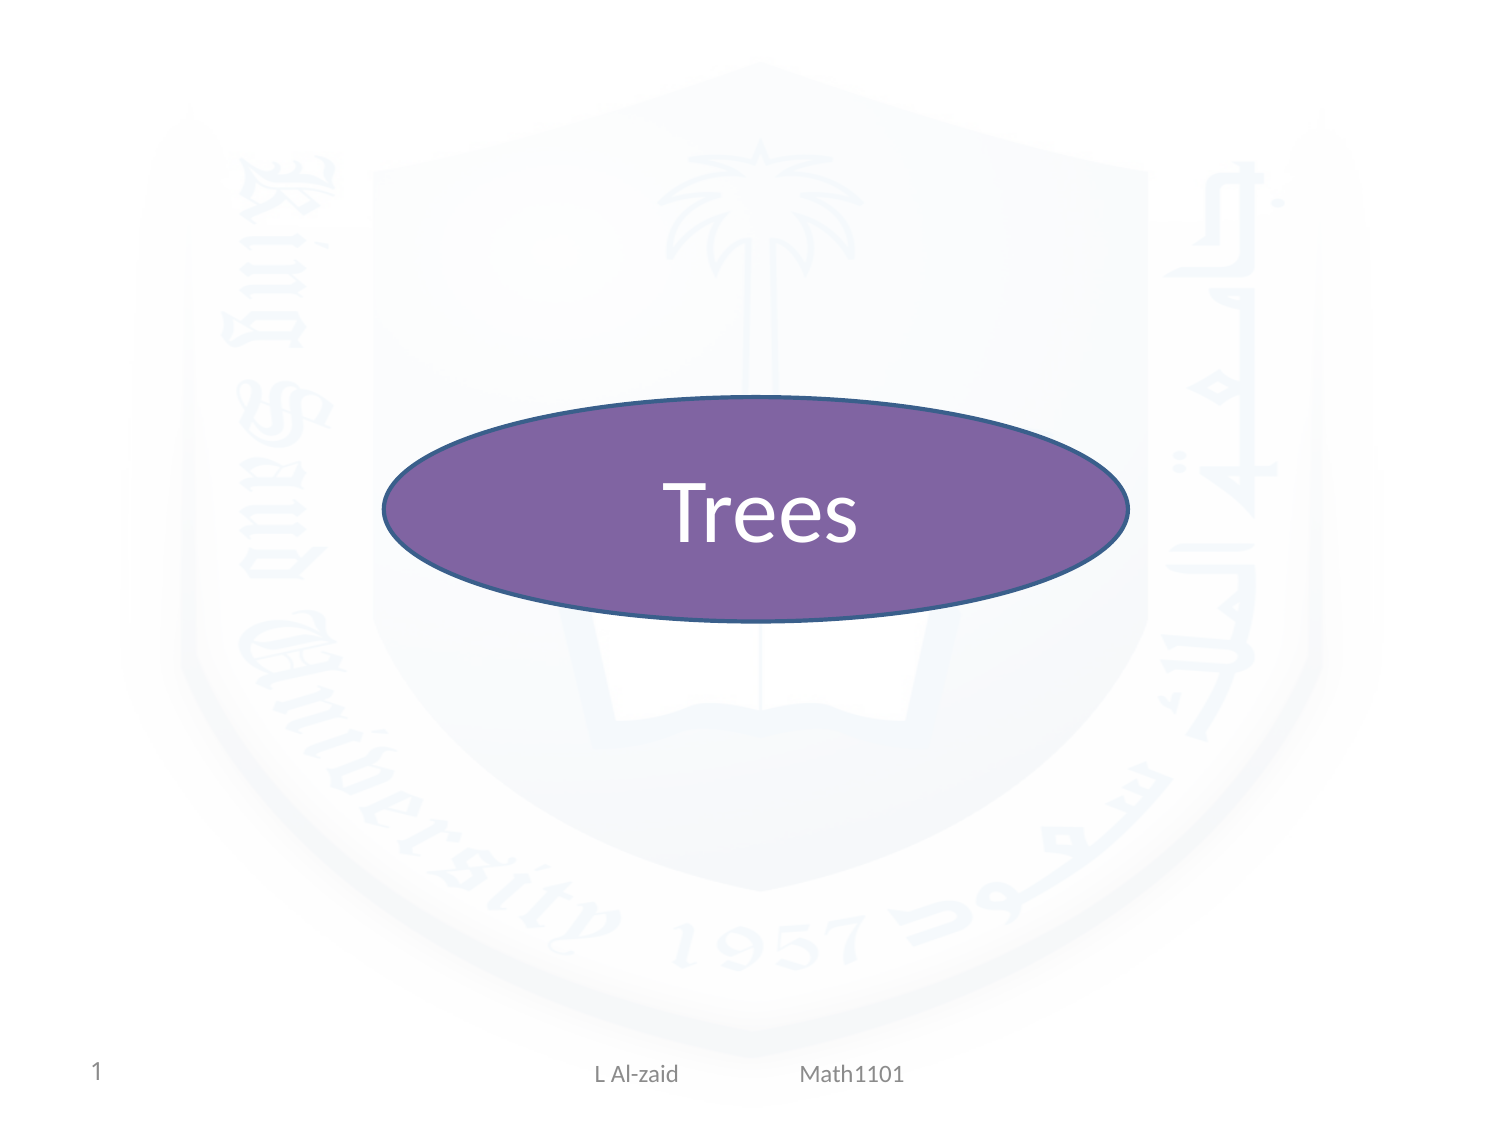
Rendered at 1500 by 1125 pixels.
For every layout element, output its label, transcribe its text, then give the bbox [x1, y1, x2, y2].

title Trees [123, 385, 1399, 627]
footer L Al-zaid Math1101 [512, 1042, 988, 1103]
slide_number 1 [75, 1042, 425, 1103]
